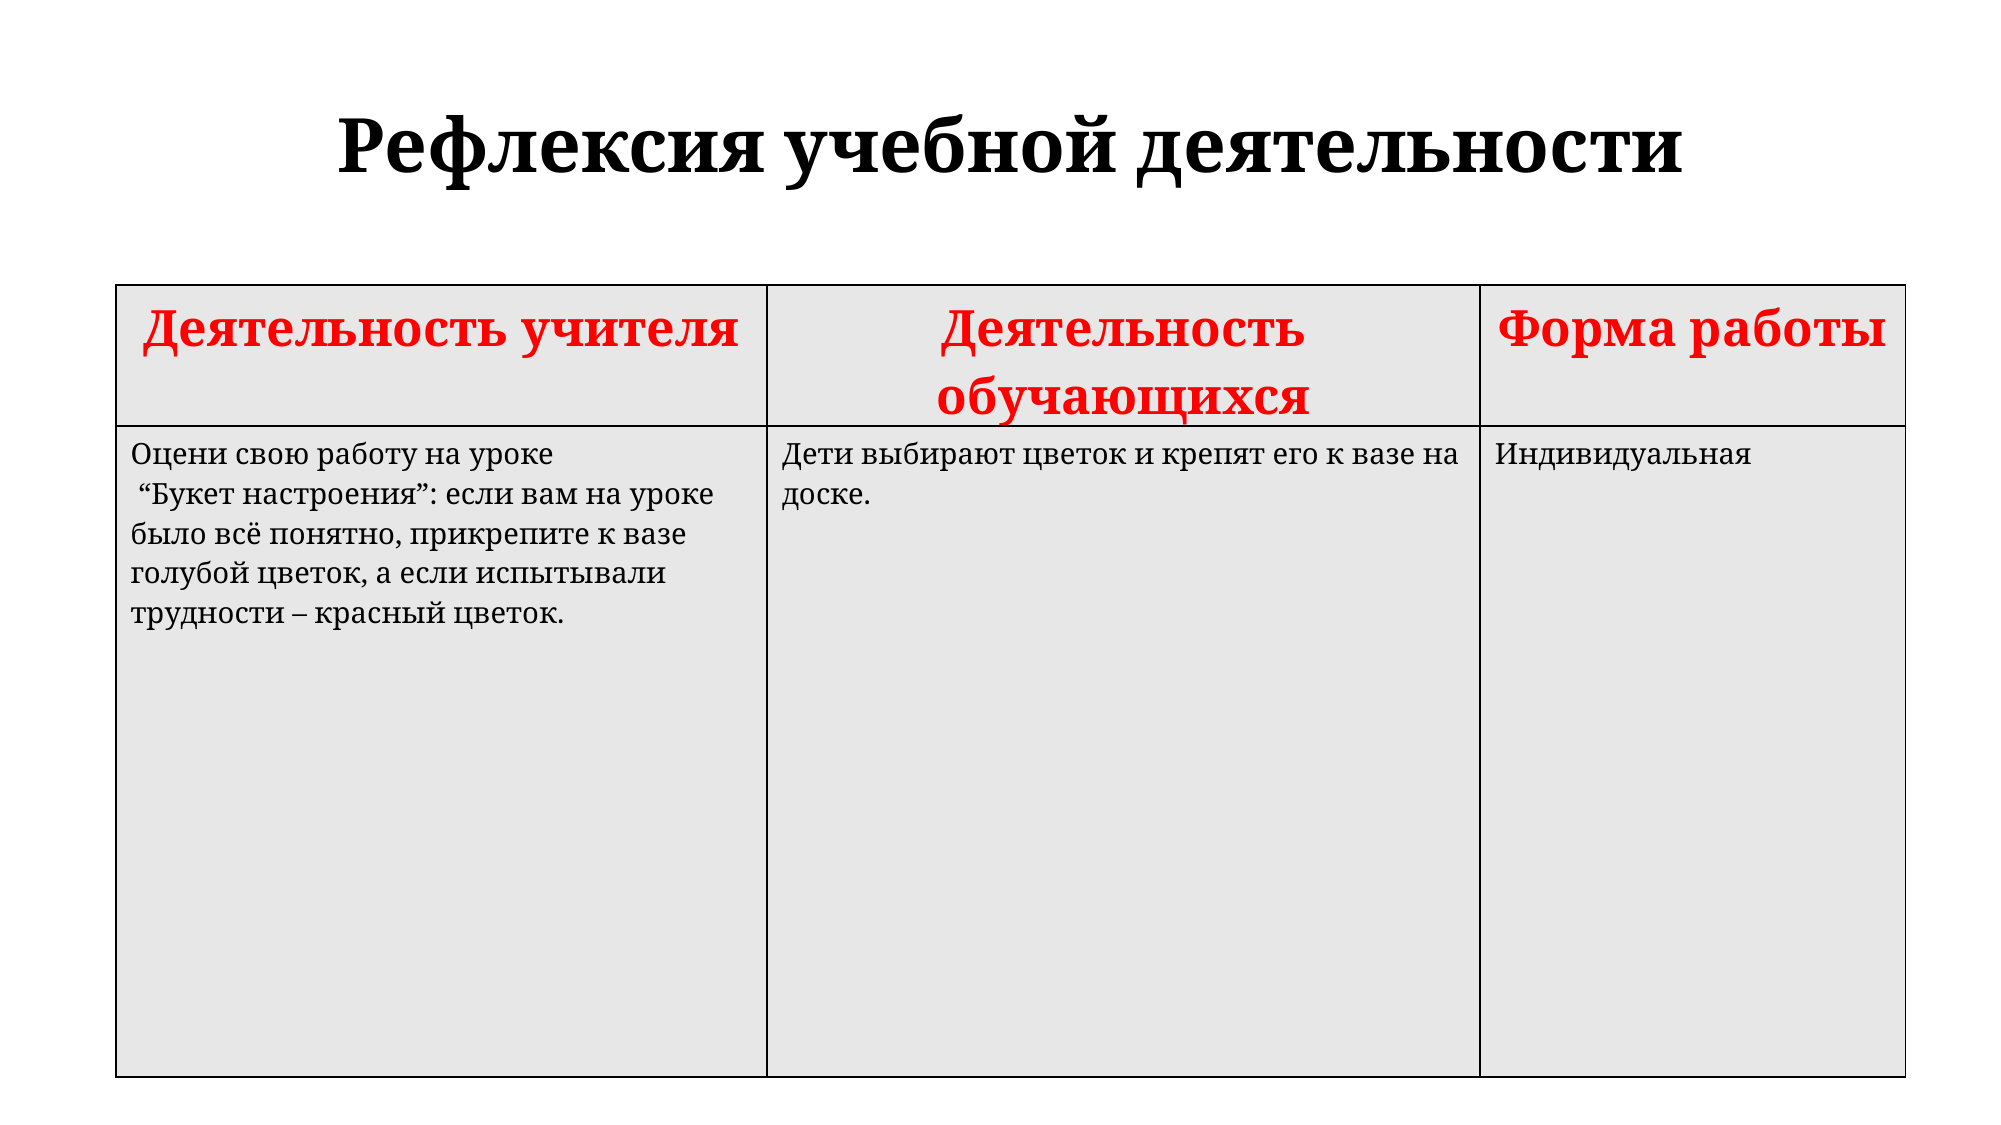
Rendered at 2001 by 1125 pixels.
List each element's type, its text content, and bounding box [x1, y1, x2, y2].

table_cell Оцени свою работу на уроке “Букет настроения”: если вам на уроке было всё понятно, прикрепите к вазе голубой цветок, а если испытывали трудности – красный цветок. [117, 427, 766, 1076]
table_cell Дети выбирают цветок и крепят его к вазе на доске. [768, 427, 1479, 1076]
table_cell Индивидуальная [1481, 427, 1905, 1076]
table_header Деятельность обучающихся [768, 286, 1479, 425]
table_header Форма работы [1481, 286, 1905, 425]
text_box Рефлексия учебной деятельности [302, 0, 1719, 240]
table_header Деятельность учителя [117, 286, 766, 425]
